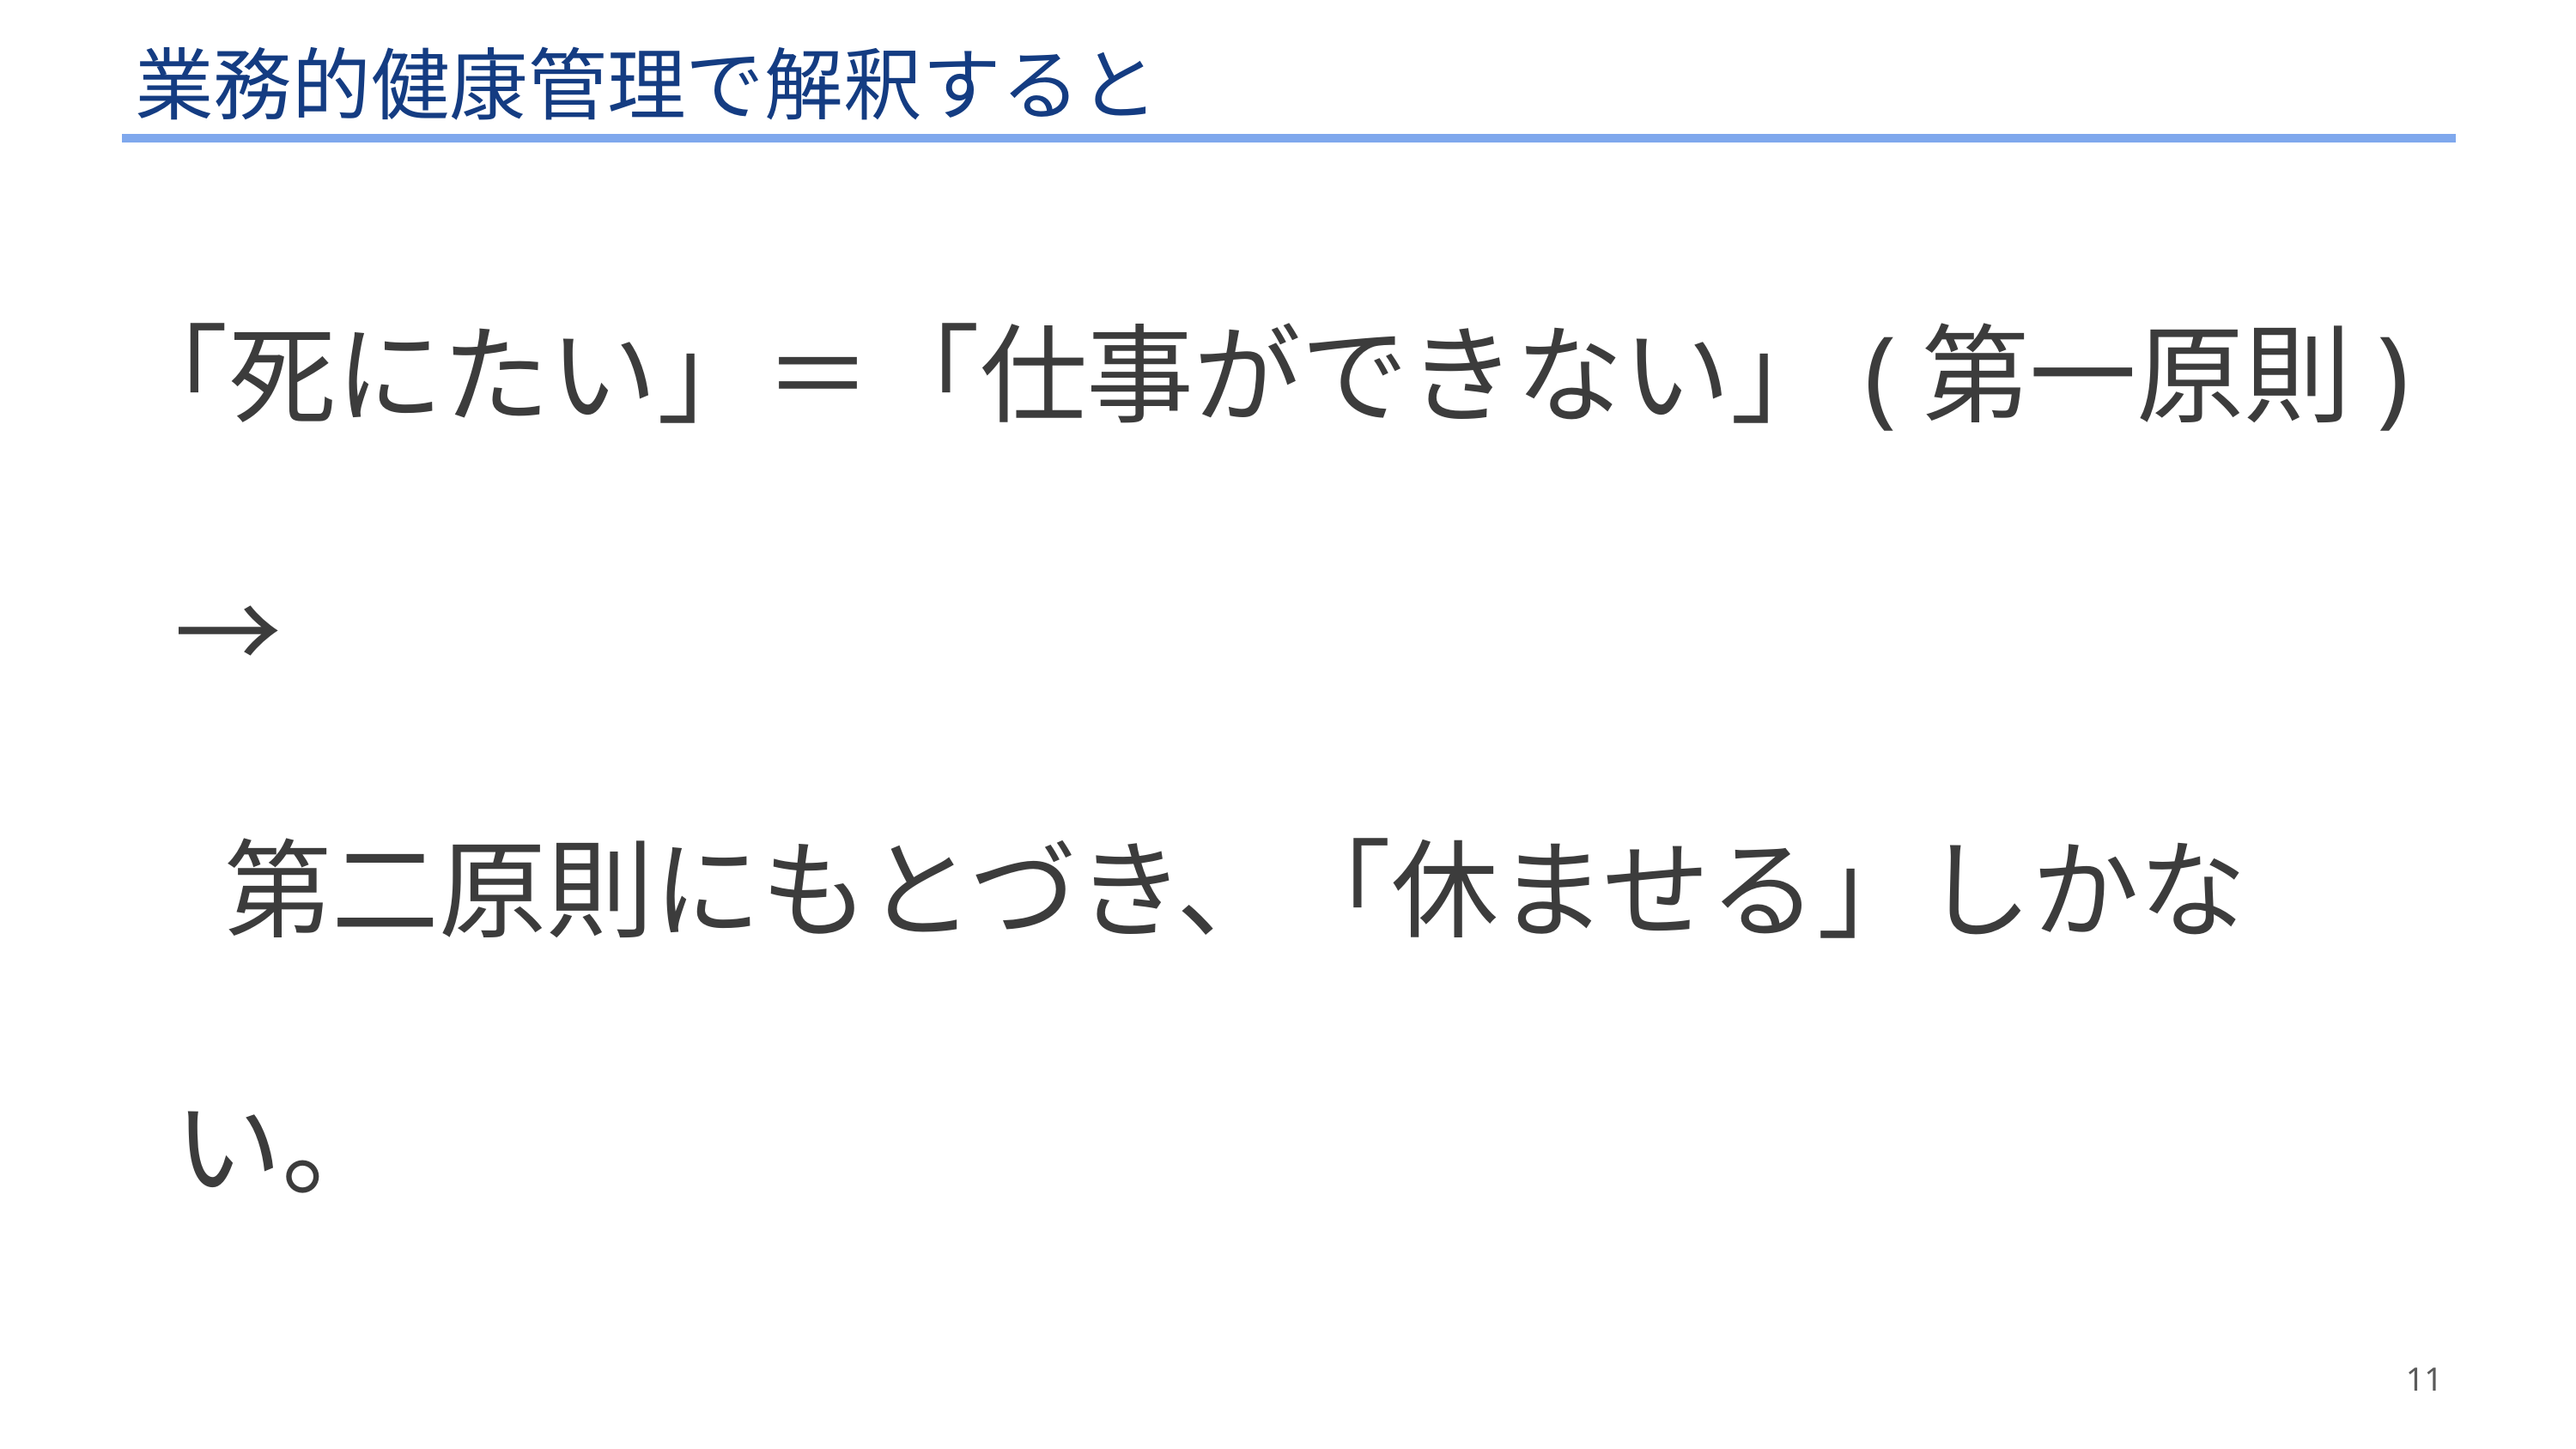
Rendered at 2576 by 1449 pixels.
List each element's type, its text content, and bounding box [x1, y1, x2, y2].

list ｢死にたい」＝「仕事ができない」(第一原則) → 第二原則にもとづき、「休ませる」しかない。 [124, 171, 2456, 1317]
slide_number 11 [2337, 1342, 2456, 1420]
title 業務的健康管理で解釈すると [122, 39, 2454, 139]
